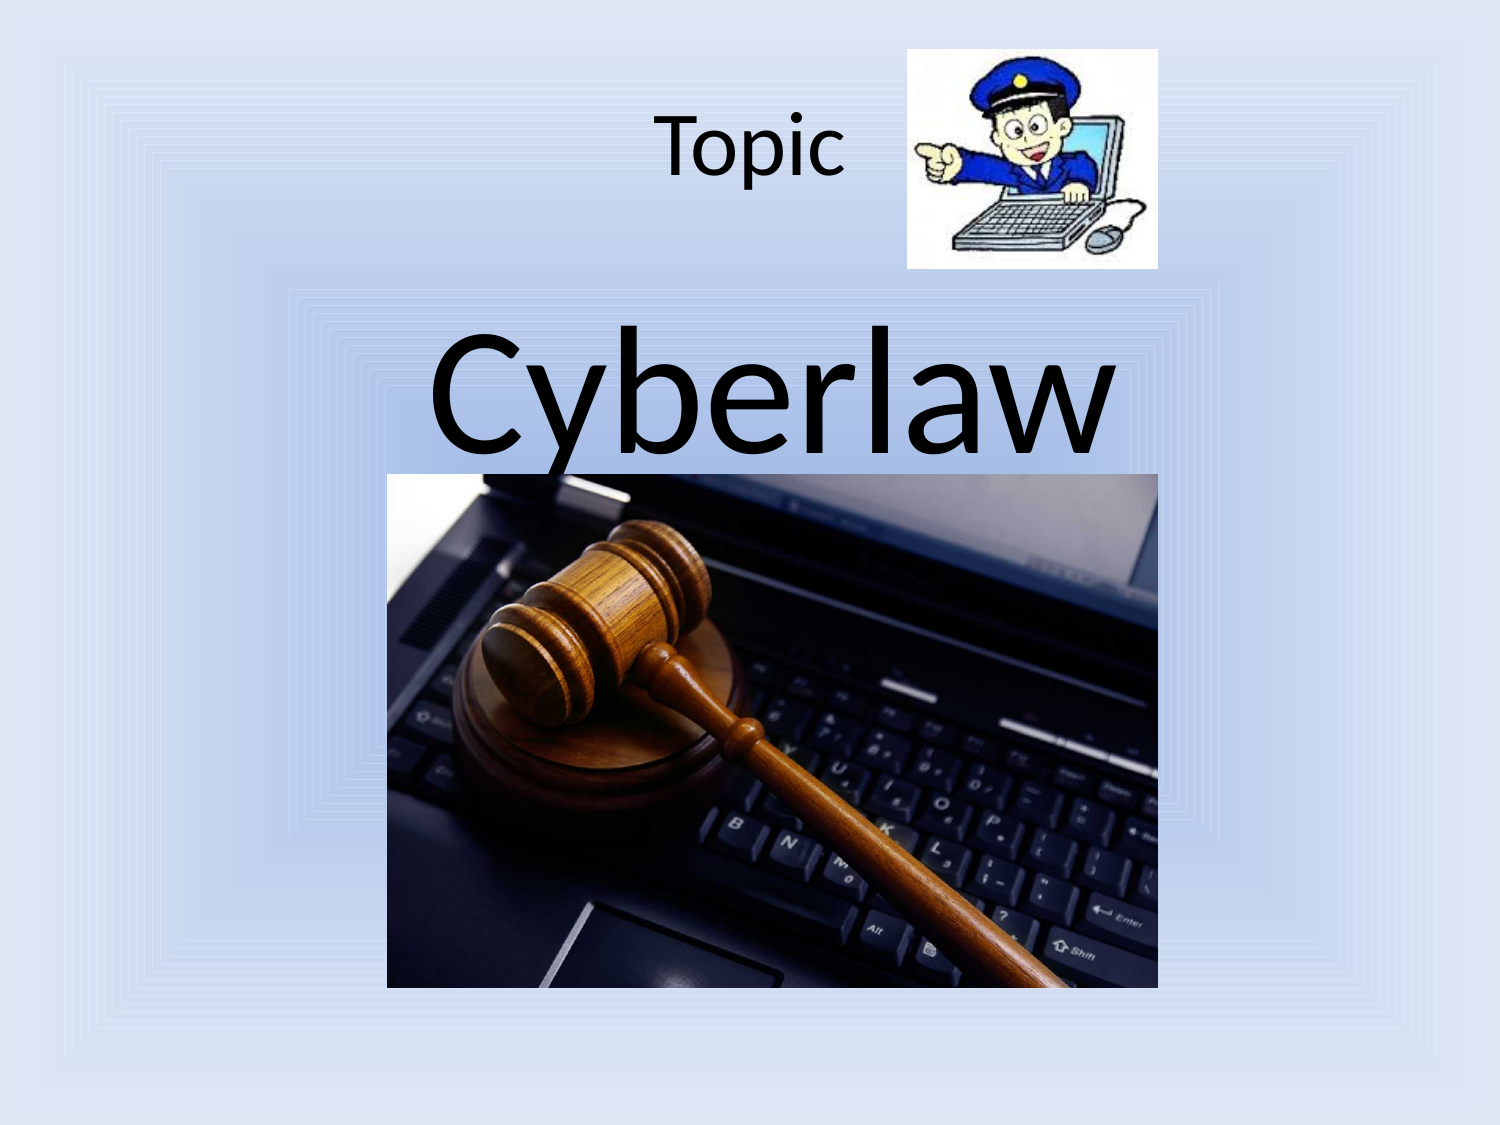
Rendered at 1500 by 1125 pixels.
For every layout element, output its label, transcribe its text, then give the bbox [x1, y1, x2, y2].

picture [387, 474, 1158, 988]
list Cyberlaw [412, 262, 1138, 473]
picture [907, 49, 1158, 269]
title Topic [75, 45, 1425, 233]
